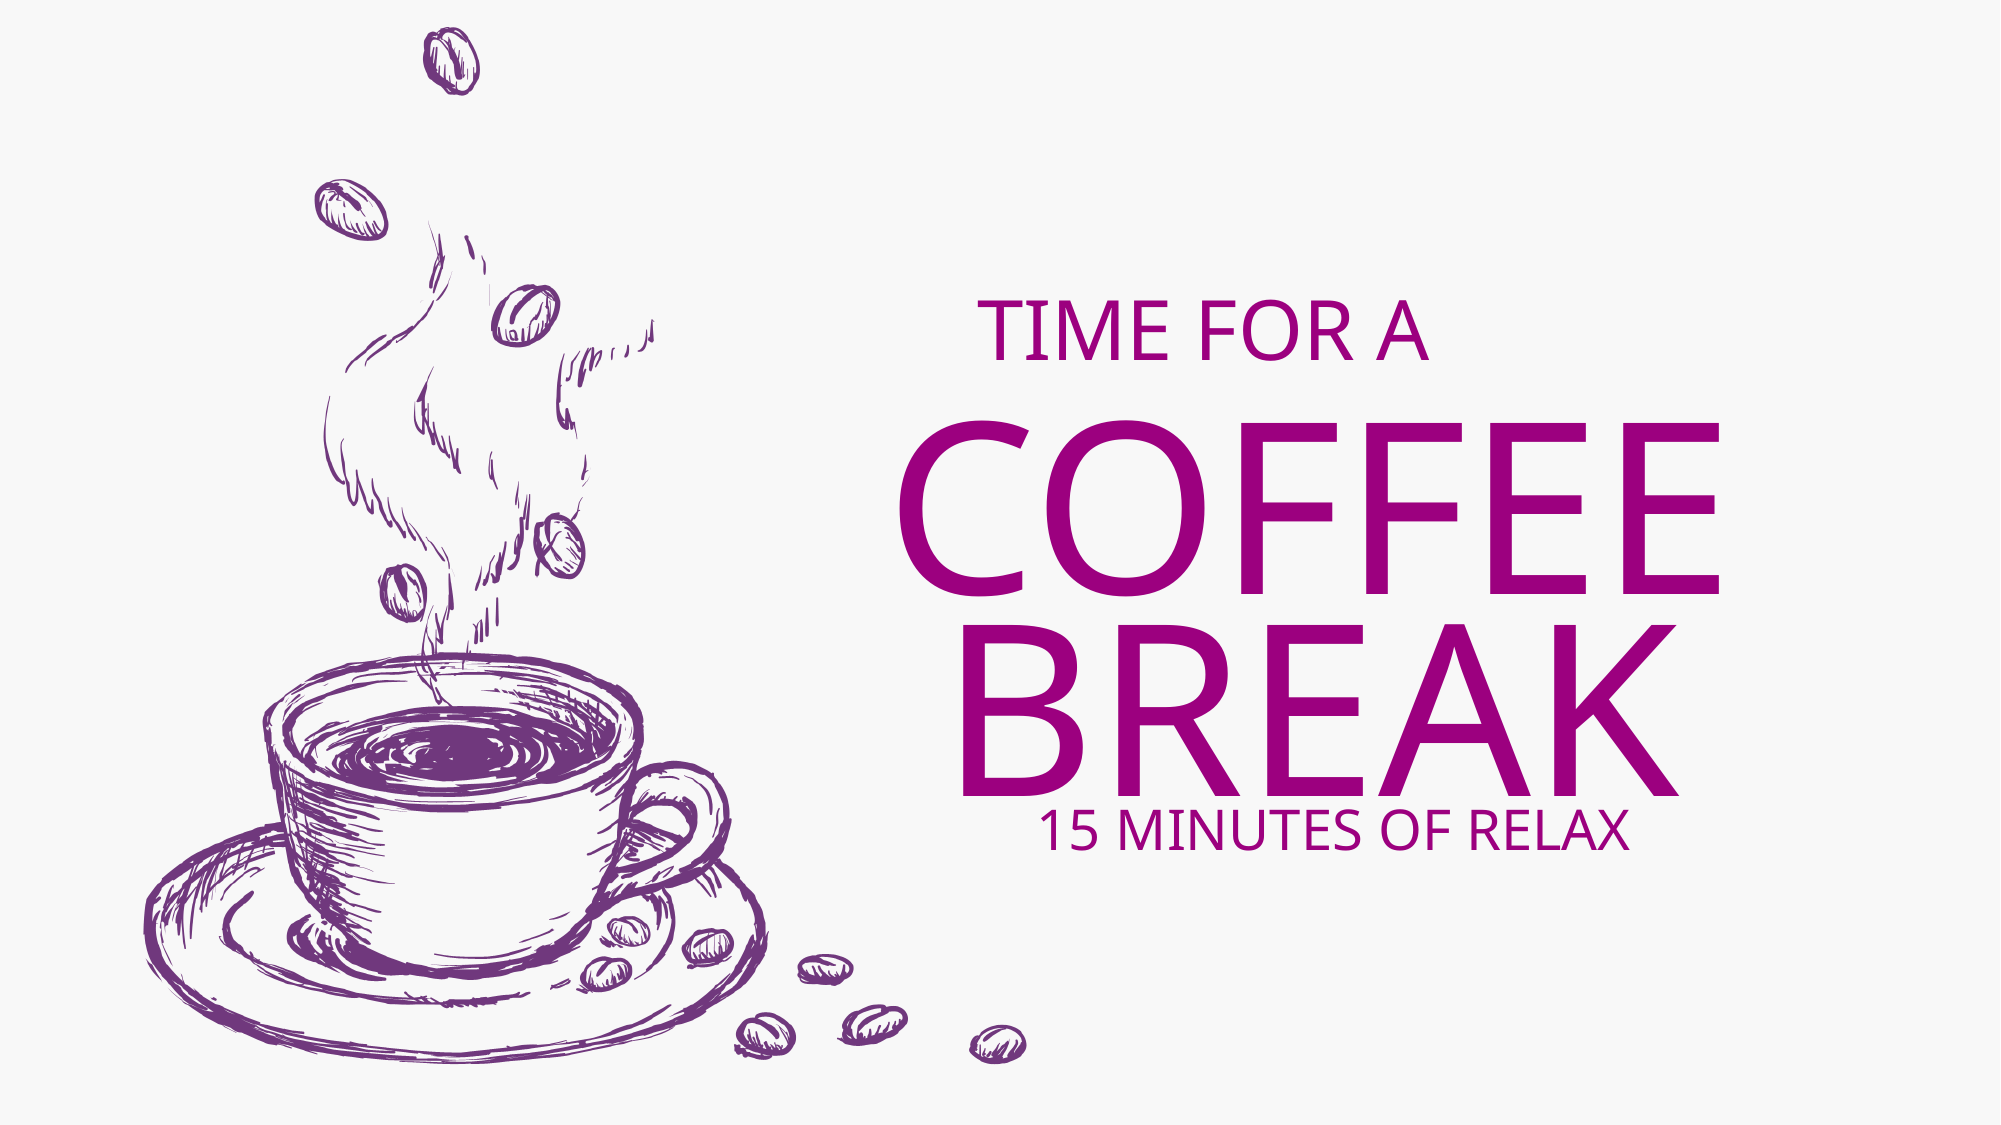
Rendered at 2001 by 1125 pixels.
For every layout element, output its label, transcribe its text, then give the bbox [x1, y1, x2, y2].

text_box COFFEE BREAK [1103, 424, 1921, 847]
picture [39, 0, 1103, 1125]
text_box TIME FOR A [1103, 266, 1711, 387]
text_box 15 MINUTES OF RELAX [1103, 783, 1889, 872]
